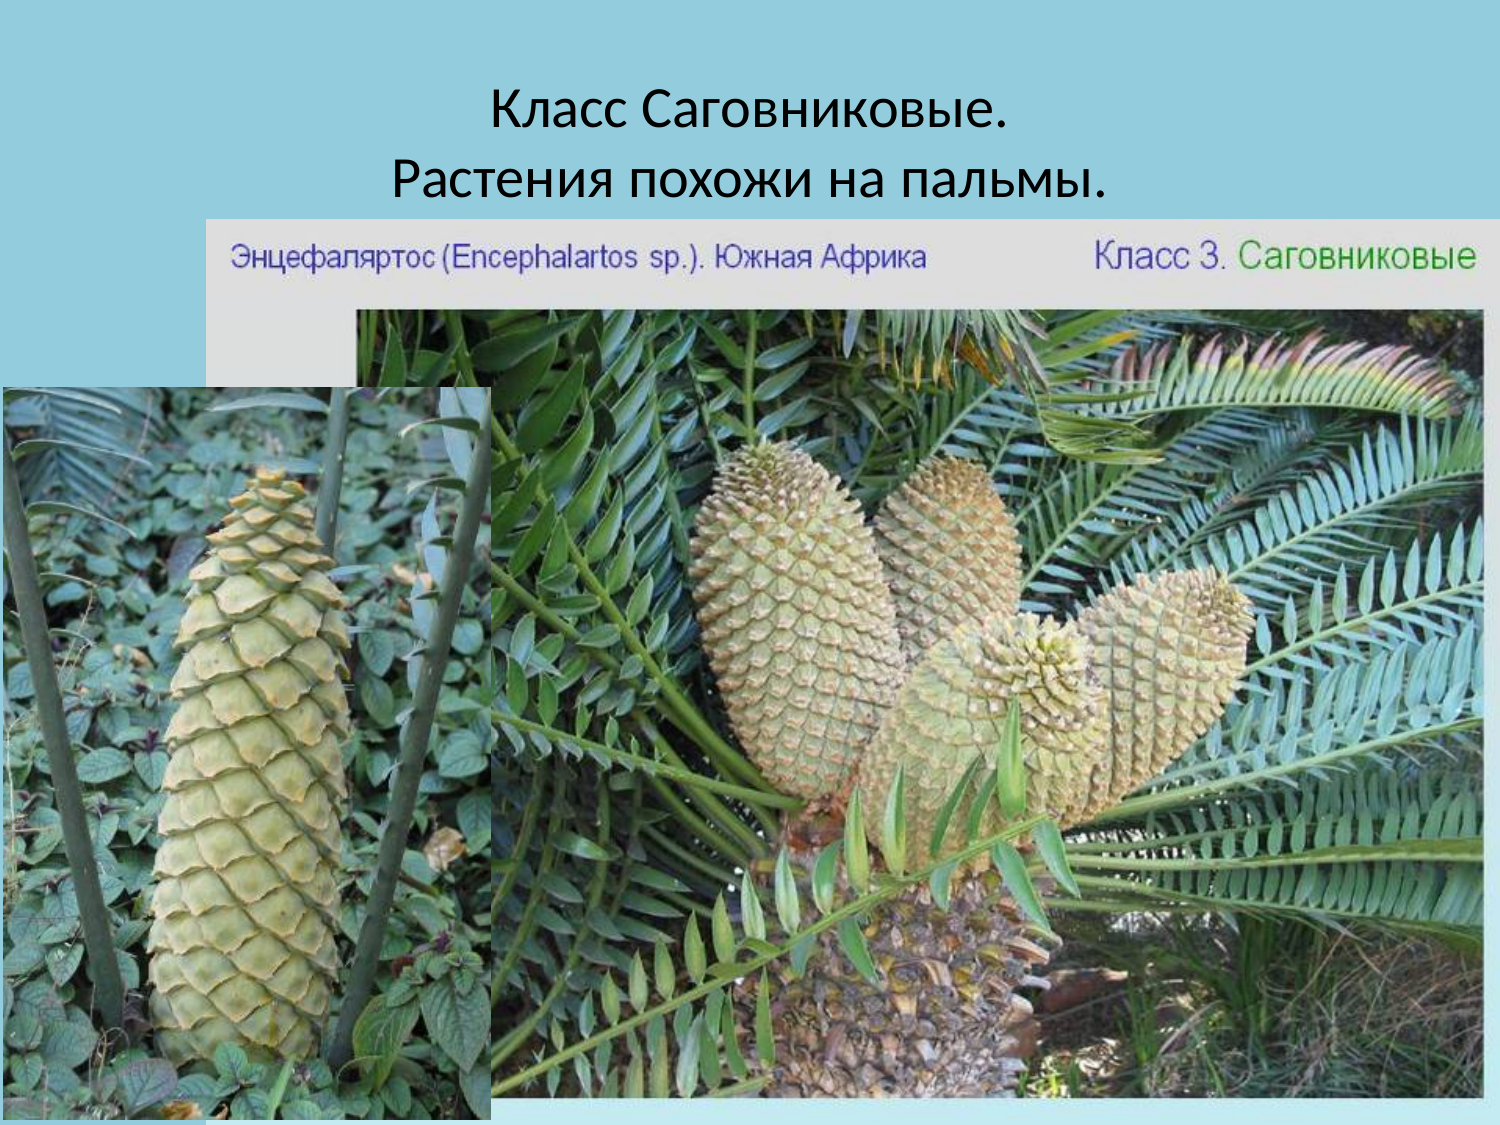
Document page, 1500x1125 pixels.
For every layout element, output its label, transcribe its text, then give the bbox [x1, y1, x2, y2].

picture [2, 386, 491, 1120]
title Класс Саговниковые. Растения похожи на пальмы. [74, 44, 1426, 233]
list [206, 219, 1500, 1125]
